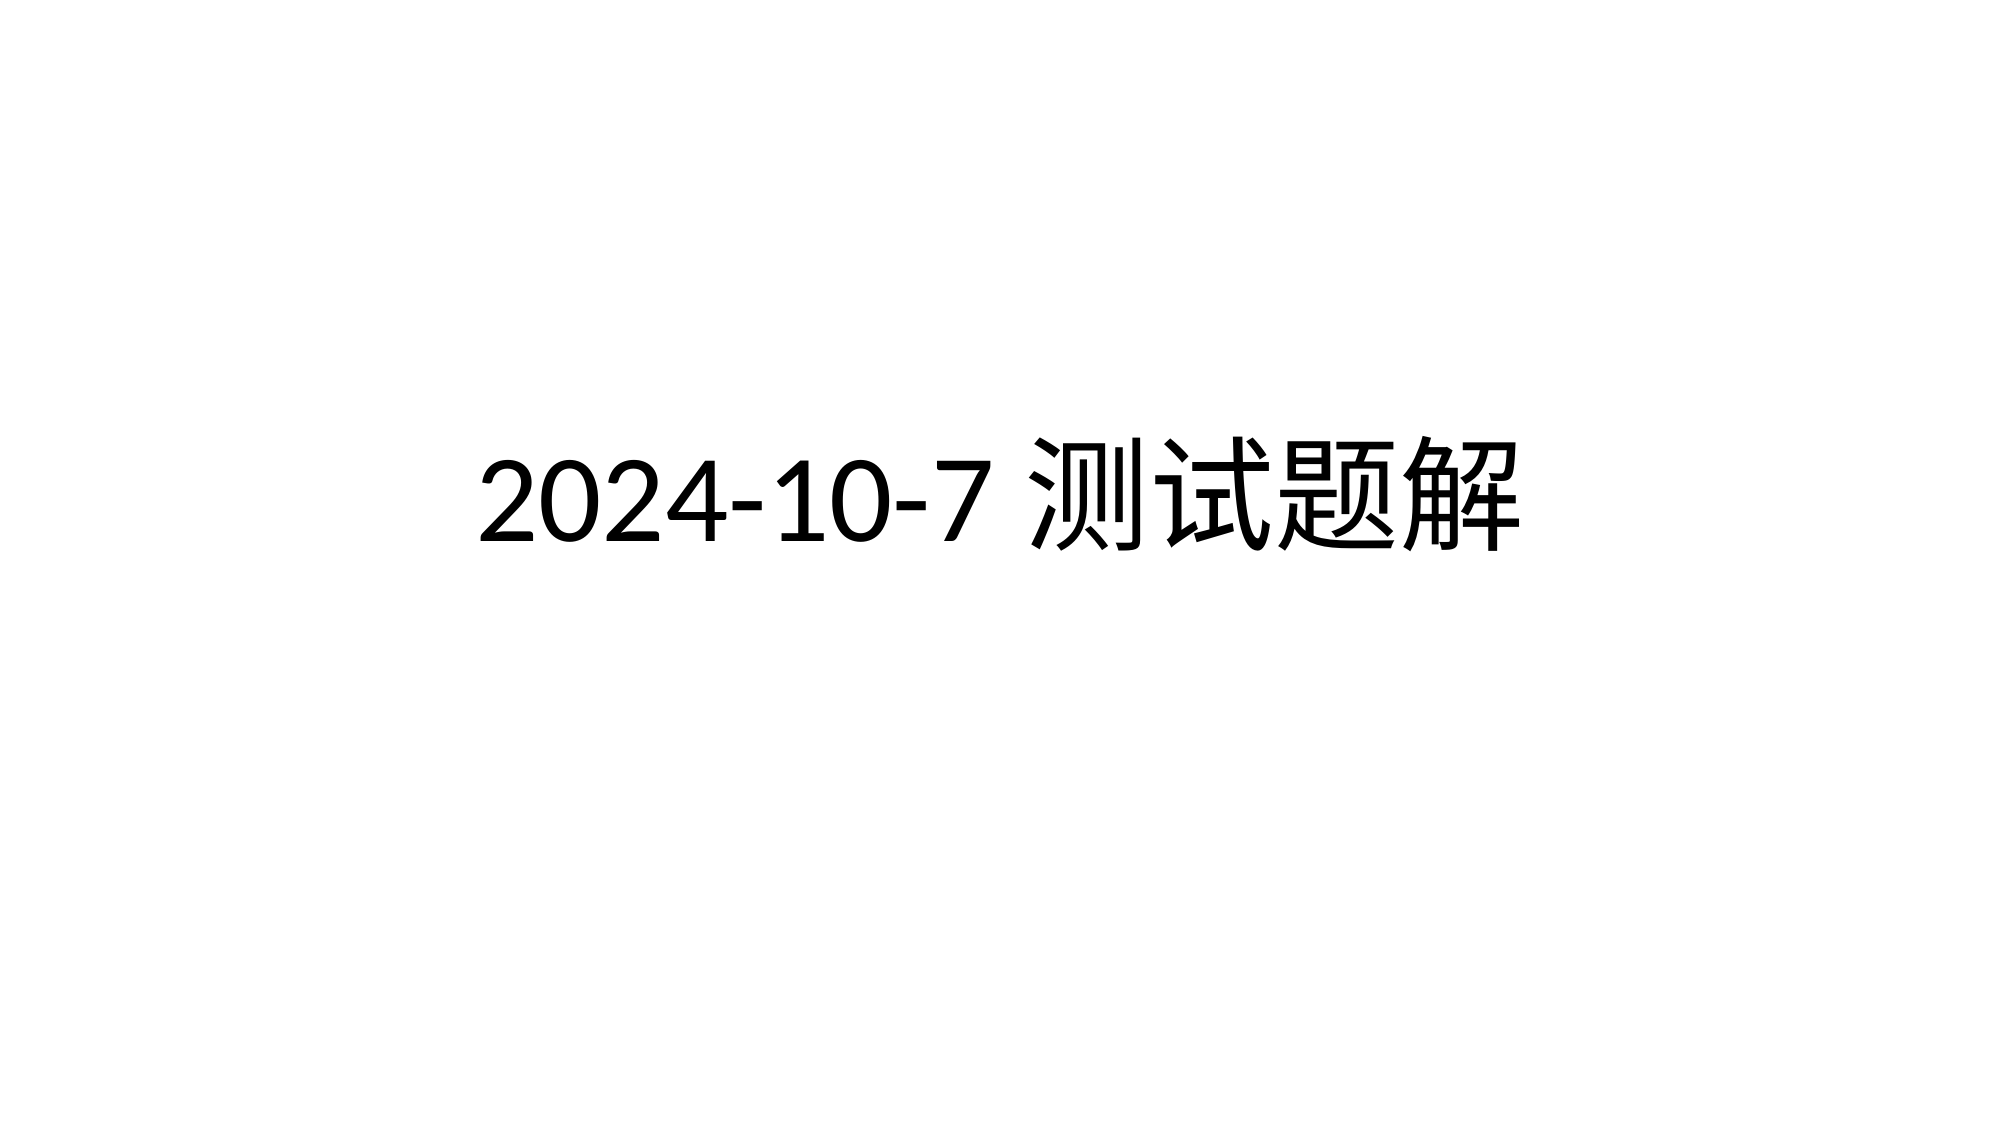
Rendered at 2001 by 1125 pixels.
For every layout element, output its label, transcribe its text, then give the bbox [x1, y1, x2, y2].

title 2024-10-7测试题解 [249, 184, 1750, 576]
